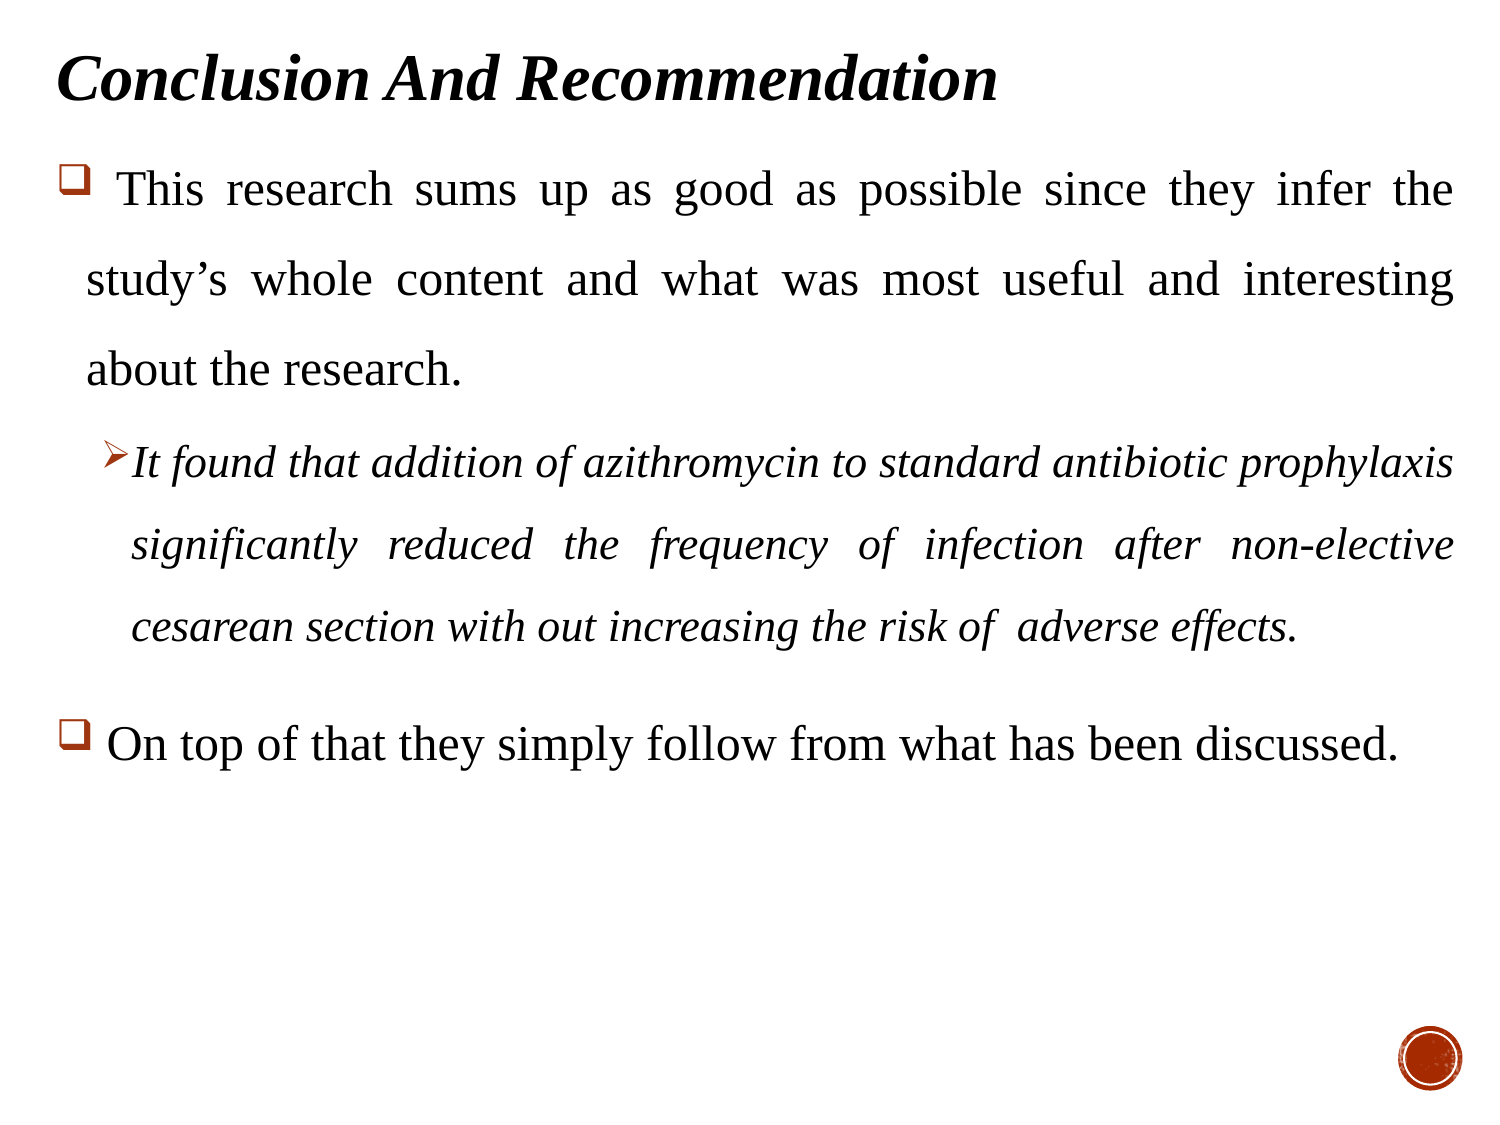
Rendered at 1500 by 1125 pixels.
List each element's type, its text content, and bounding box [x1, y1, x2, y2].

slide_number [1391, 1028, 1471, 1089]
title Conclusion And Recommendation [40, 24, 1335, 118]
list This research sums up as good as possible since they infer the study’s whole content and what was most useful and interesting about the research. It found that addition of azithromycin to standard antibiotic prophylaxis significantly reduced the frequency of infection after non-elective cesarean section with out increasing the risk of adverse effects. On top of that they simply follow from what has been discussed. [40, 118, 1471, 1031]
